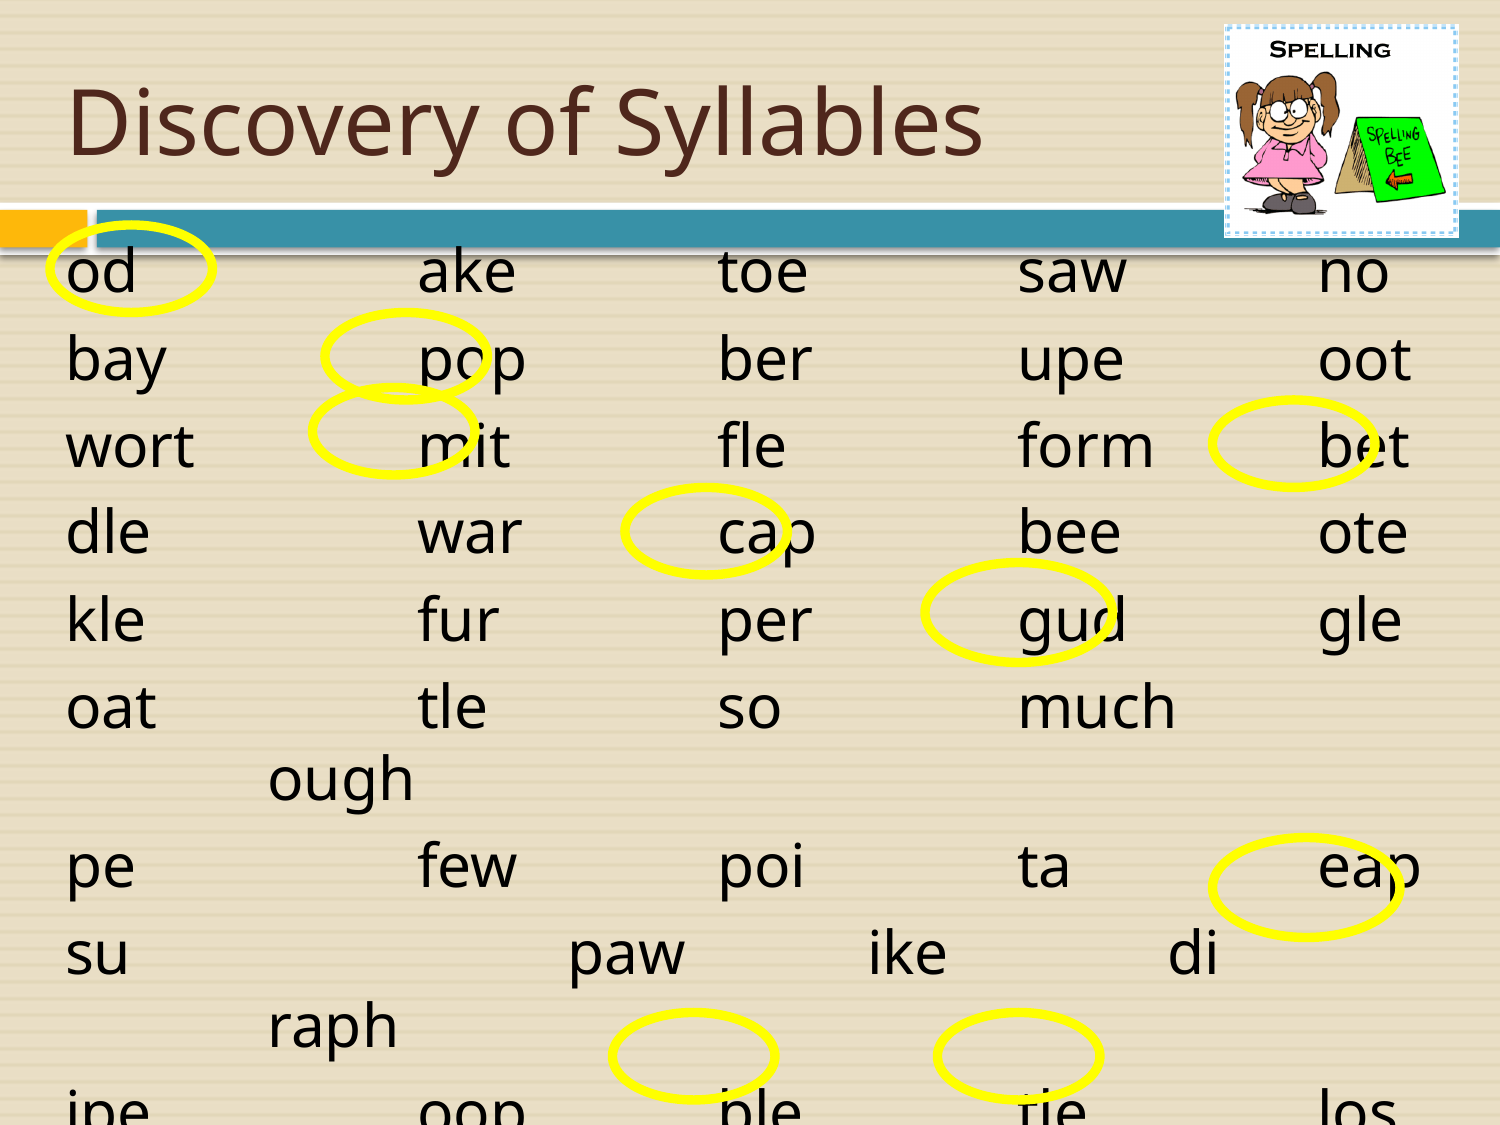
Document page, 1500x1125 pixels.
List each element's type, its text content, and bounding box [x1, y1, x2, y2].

text_box [323, 310, 490, 402]
text_box [610, 1010, 777, 1102]
picture [1224, 24, 1460, 238]
text_box [623, 485, 790, 577]
text_box [48, 223, 215, 315]
list od ake toe saw no bay pop ber upe oot wort mit fle form bet dle war cap bee ote kle fur per gud gle oat tle so much ough pe few poi ta eap su paw ike di raph ipe oop ble tle los vow gle let wed car [49, 224, 1463, 1051]
text_box [1210, 835, 1402, 940]
text_box [935, 1010, 1102, 1102]
text_box [1210, 398, 1377, 490]
text_box [923, 560, 1115, 665]
text_box [310, 392, 477, 477]
title Discovery of Syllables [49, 24, 1223, 213]
